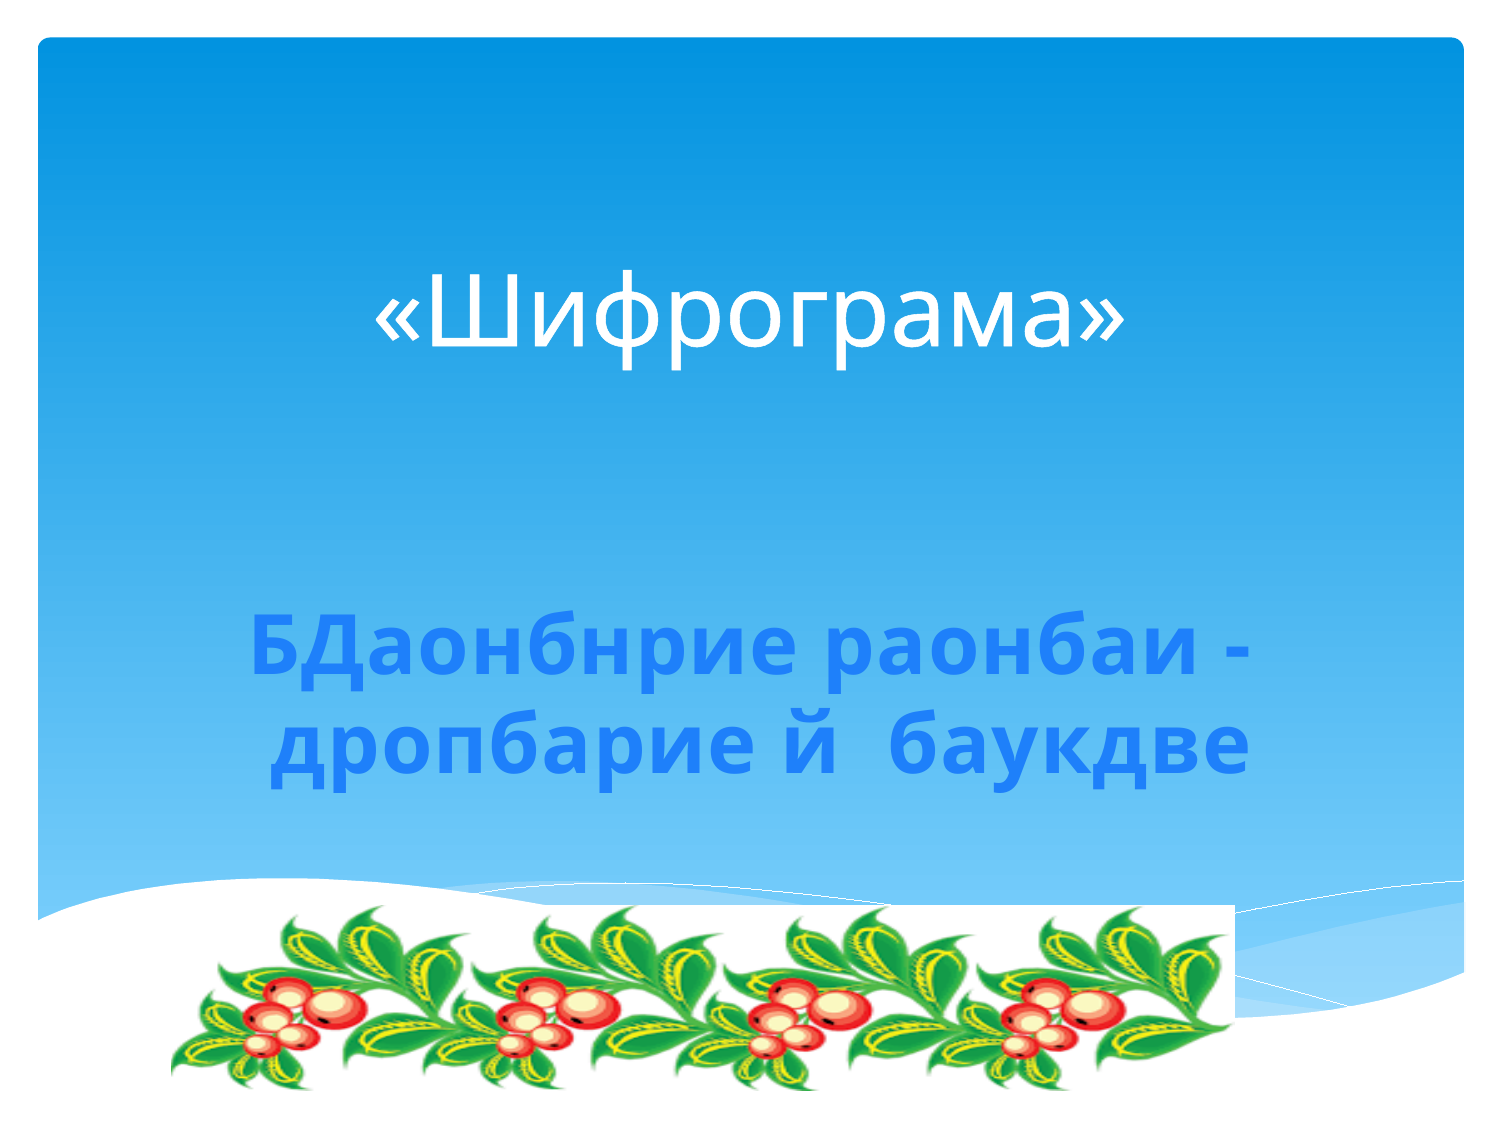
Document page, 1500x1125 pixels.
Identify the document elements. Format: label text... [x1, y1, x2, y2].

subtitle БДаонбнрие раонбаи - дропбарие й баукдве [225, 583, 1275, 825]
title «Шифрограма» [112, 78, 1388, 374]
picture [170, 904, 1235, 1092]
